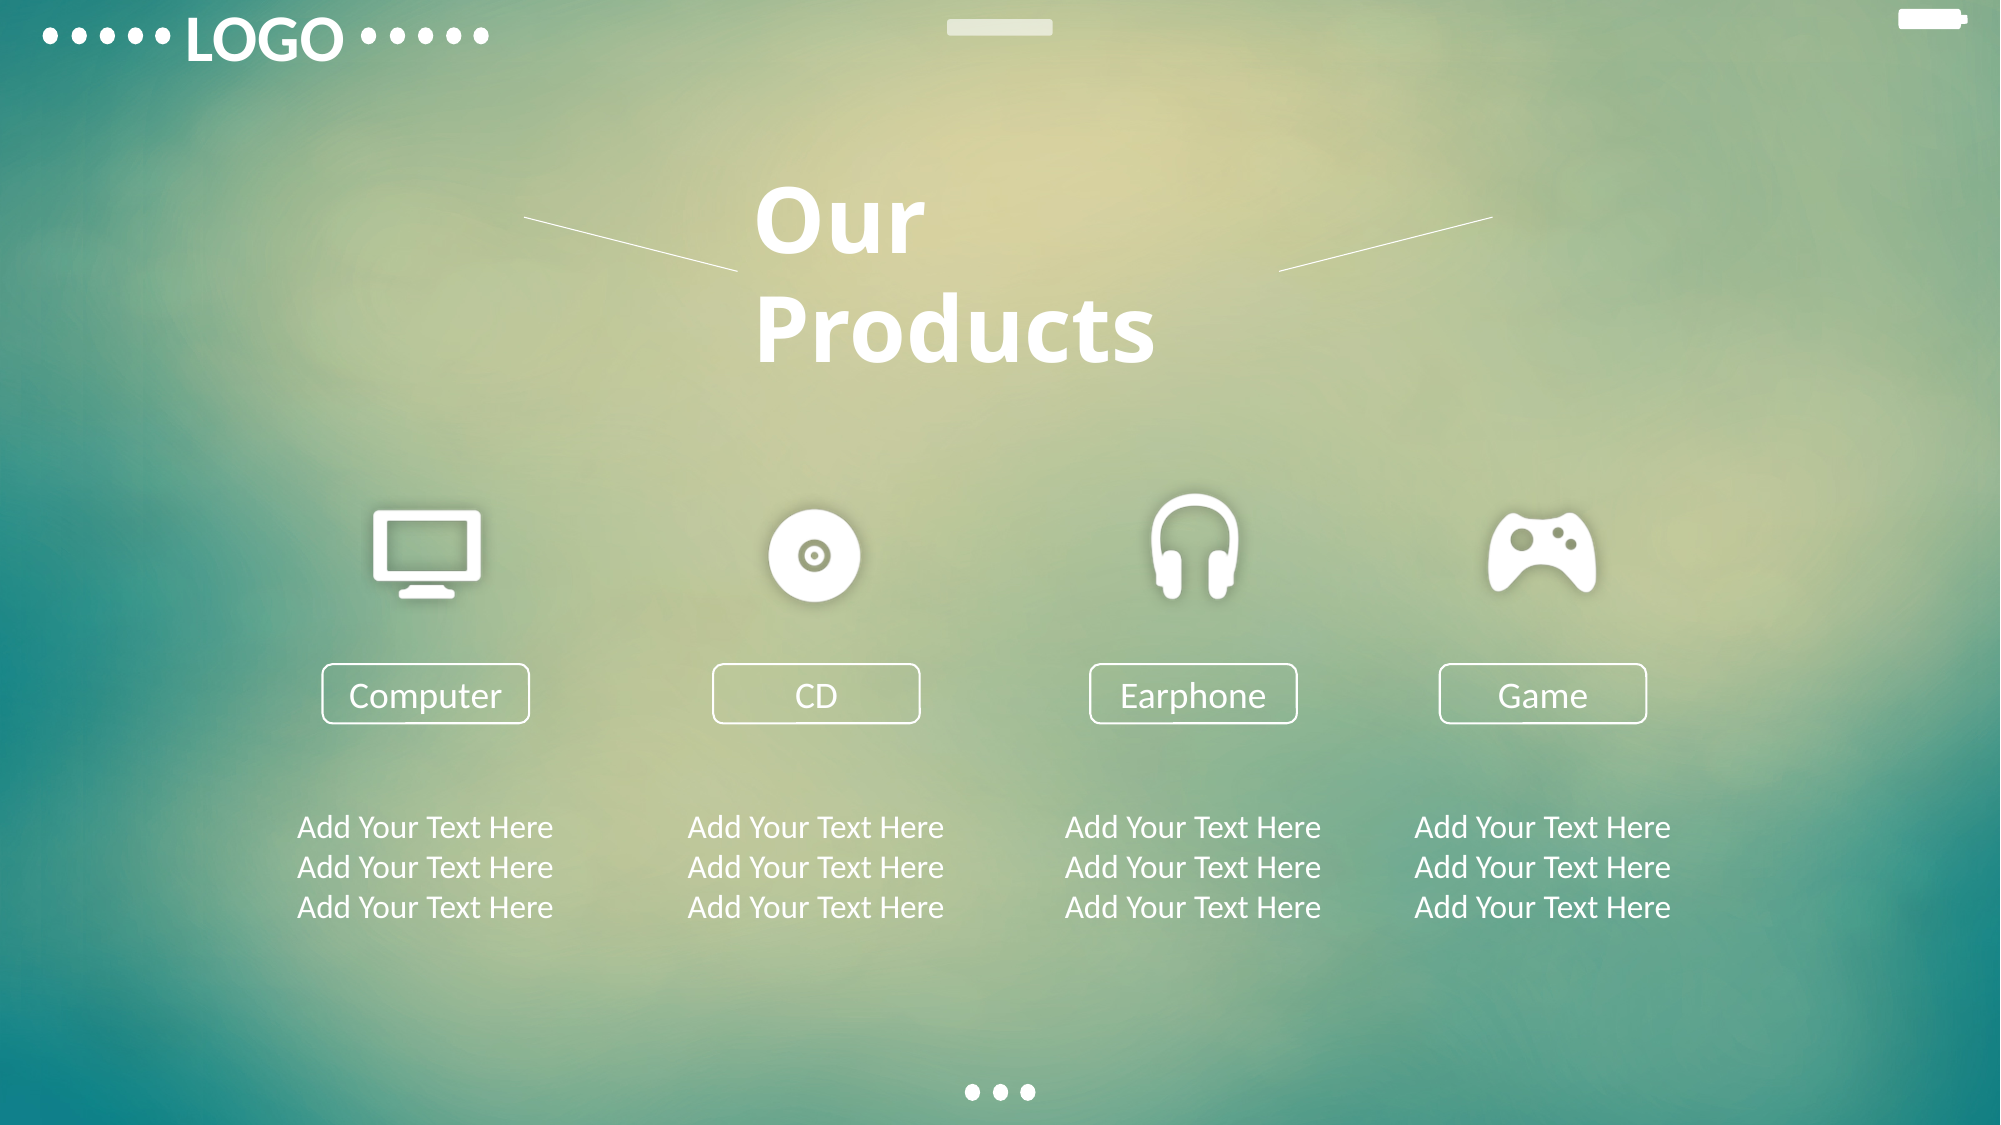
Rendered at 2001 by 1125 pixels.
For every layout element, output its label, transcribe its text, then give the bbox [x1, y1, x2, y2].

text_box [70, 26, 88, 46]
text_box [126, 26, 145, 46]
text_box [98, 26, 117, 46]
text_box [41, 26, 59, 46]
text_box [1899, 9, 1968, 29]
text_box [1019, 1082, 1037, 1102]
text_box [388, 26, 407, 46]
text_box [359, 26, 378, 46]
picture [0, 0, 2000, 1125]
text_box Add Your Text Here Add Your Text Here Add Your Text Here [282, 797, 569, 933]
text_box LOGO [170, 0, 365, 83]
text_box [154, 26, 170, 46]
text_box [472, 26, 490, 46]
text_box [963, 1082, 982, 1102]
text_box Add Your Text Here Add Your Text Here Add Your Text Here [1399, 797, 1687, 933]
text_box Earphone [1089, 663, 1298, 725]
text_box [445, 26, 463, 46]
text_box Computer [321, 663, 531, 725]
text_box Add Your Text Here Add Your Text Here Add Your Text Here [672, 797, 960, 933]
text_box Our Products [737, 154, 1279, 389]
text_box [991, 1082, 1010, 1102]
text_box Add Your Text Here Add Your Text Here Add Your Text Here [1050, 797, 1337, 933]
text_box Game [1438, 663, 1648, 725]
text_box [416, 26, 435, 46]
text_box CD [712, 663, 921, 725]
text_box [945, 18, 1054, 37]
